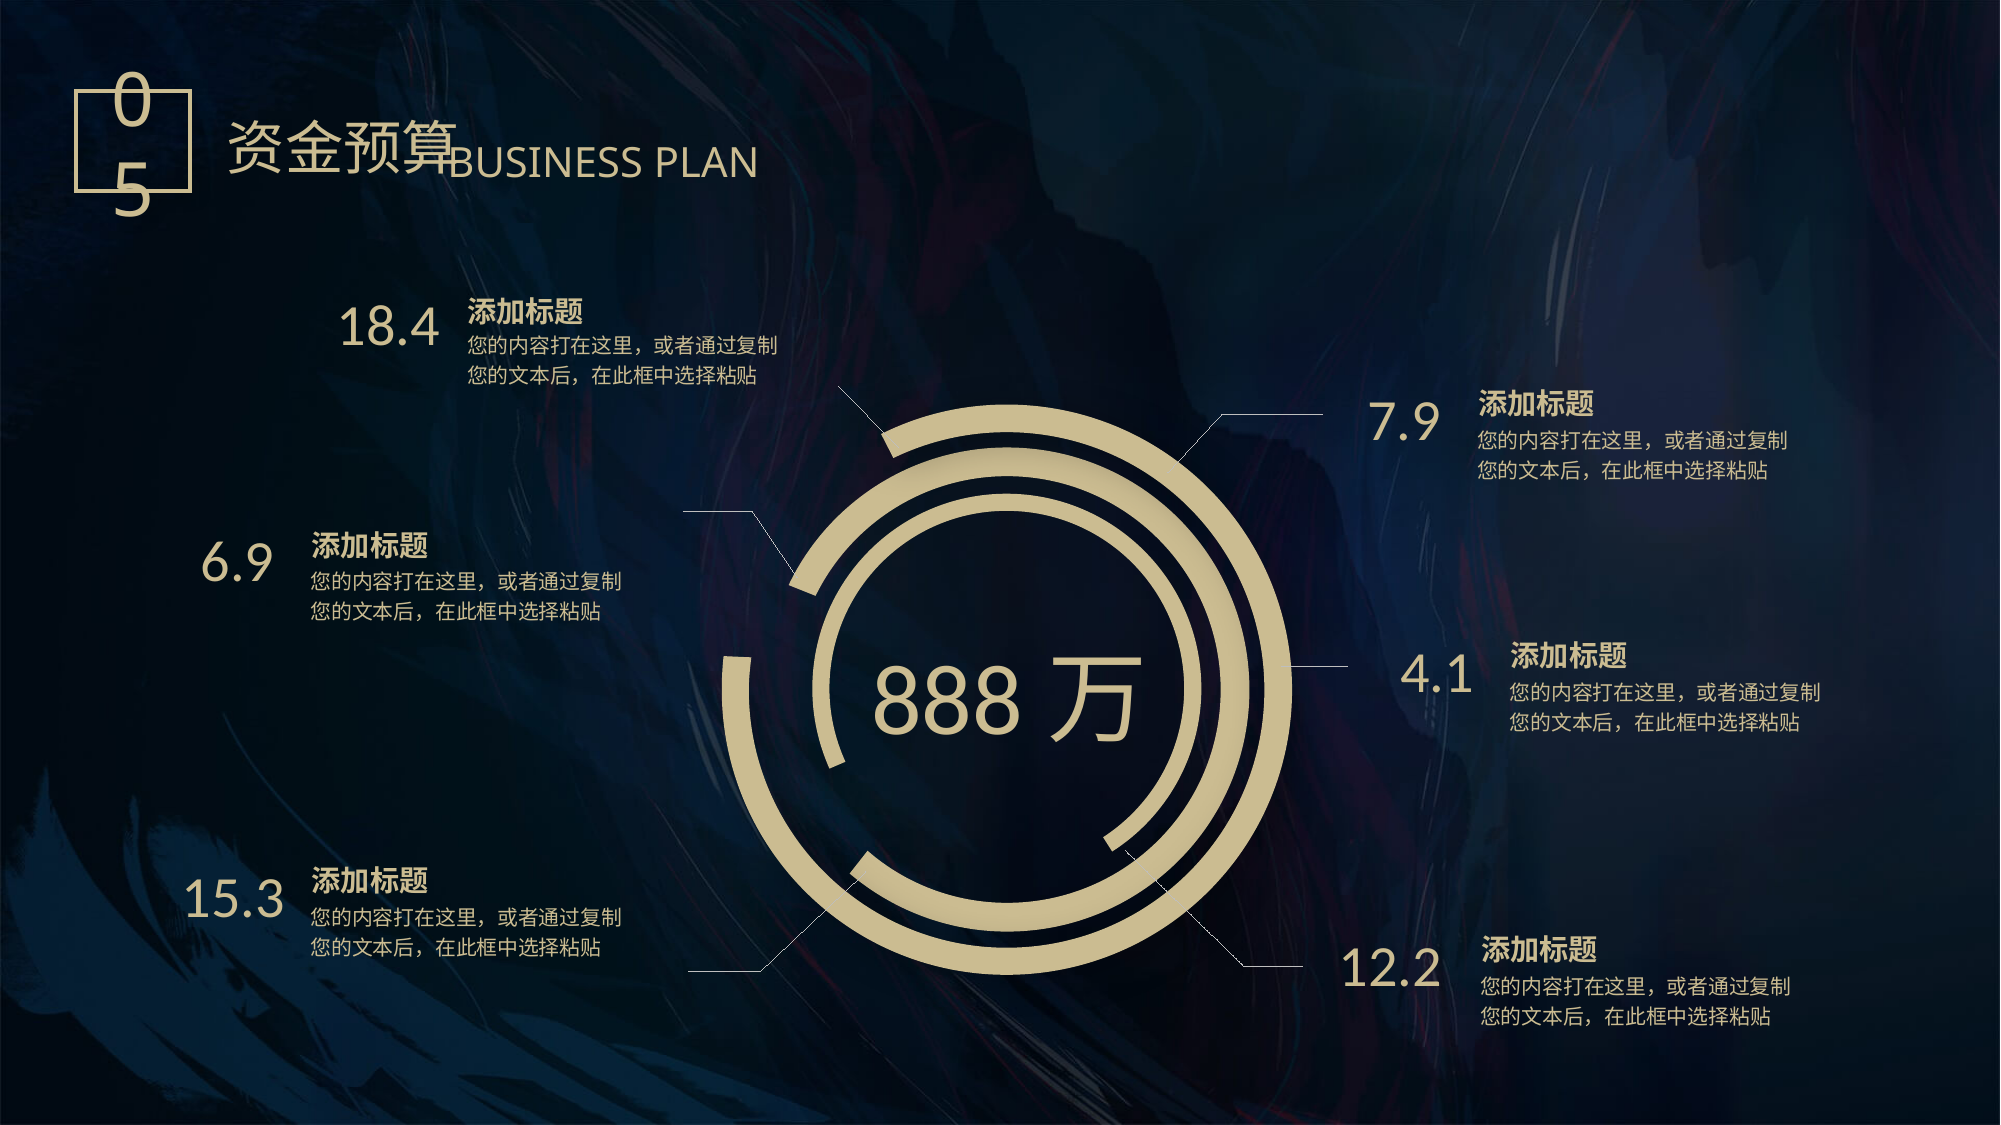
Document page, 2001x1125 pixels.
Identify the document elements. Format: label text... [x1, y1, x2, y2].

text_box [788, 465, 1246, 874]
text_box [812, 493, 1202, 852]
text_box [75, 90, 748, 195]
text_box 888万 [871, 634, 1148, 755]
text_box 您的内容打在这里，或者通过复制您的文本后，在此框中选择粘贴 [296, 892, 655, 968]
text_box 4.1 [1385, 627, 1489, 712]
text_box [855, 850, 1155, 928]
text_box [1125, 850, 1303, 967]
text_box 添加标题 [452, 268, 697, 336]
text_box 您的内容打在这里，或者通过复制您的文本后，在此框中选择粘贴 [1462, 414, 1822, 490]
text_box 6.9 [185, 516, 290, 601]
text_box 您的内容打在这里，或者通过复制您的文本后，在此框中选择粘贴 [1465, 961, 1824, 1036]
text_box 添加标题 [296, 837, 541, 892]
text_box 添加标题 [1466, 906, 1711, 961]
text_box 您的内容打在这里，或者通过复制您的文本后，在此框中选择粘贴 [1495, 667, 1854, 743]
text_box [826, 891, 1187, 975]
text_box [881, 404, 1293, 899]
text_box [721, 656, 840, 900]
text_box [683, 511, 798, 578]
text_box 7.9 [1352, 374, 1456, 459]
text_box 18.4 [322, 280, 455, 365]
text_box 您的内容打在这里，或者通过复制您的文本后，在此框中选择粘贴 [452, 320, 811, 395]
text_box 12.2 [1323, 920, 1457, 1006]
text_box 添加标题 [1496, 612, 1740, 667]
text_box 添加标题 [296, 501, 541, 556]
text_box 您的内容打在这里，或者通过复制您的文本后，在此框中选择粘贴 [296, 556, 655, 632]
text_box [1167, 414, 1323, 473]
text_box 添加标题 [1463, 360, 1708, 414]
text_box 15.3 [166, 852, 300, 937]
picture [0, 0, 2000, 1125]
text_box [688, 871, 866, 972]
